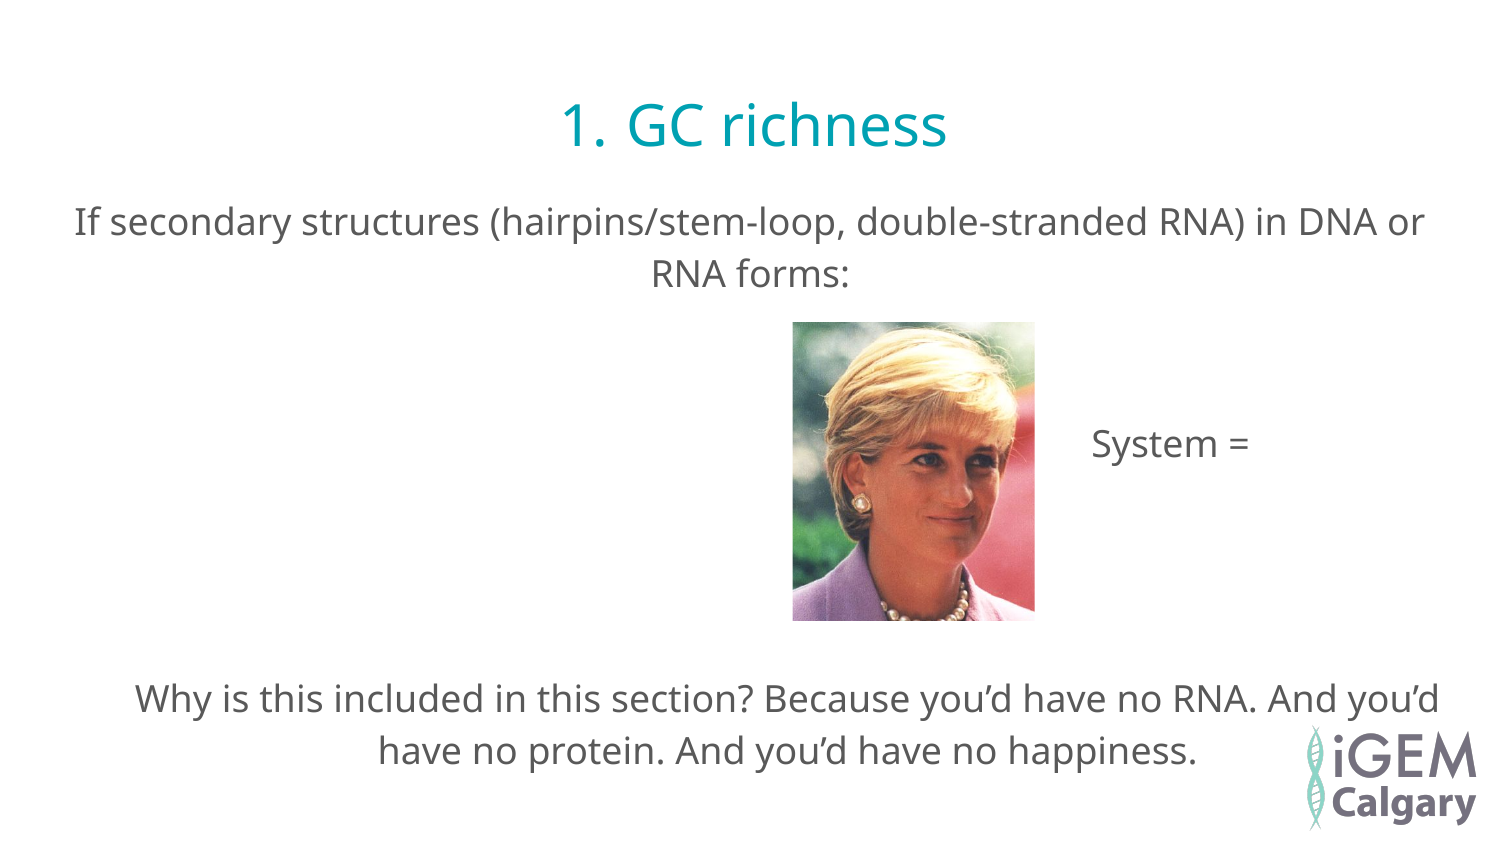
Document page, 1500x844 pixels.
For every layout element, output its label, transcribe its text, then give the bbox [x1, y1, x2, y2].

title GC richness [51, 72, 1449, 167]
picture [792, 322, 1035, 622]
list If secondary structures (hairpins/stem-loop, double-stranded RNA) in DNA or RNA forms: System = Why is this included in this section? Because you’d have no RNA. And you’d have no protein. And you’d have no happiness. [26, 176, 1475, 737]
